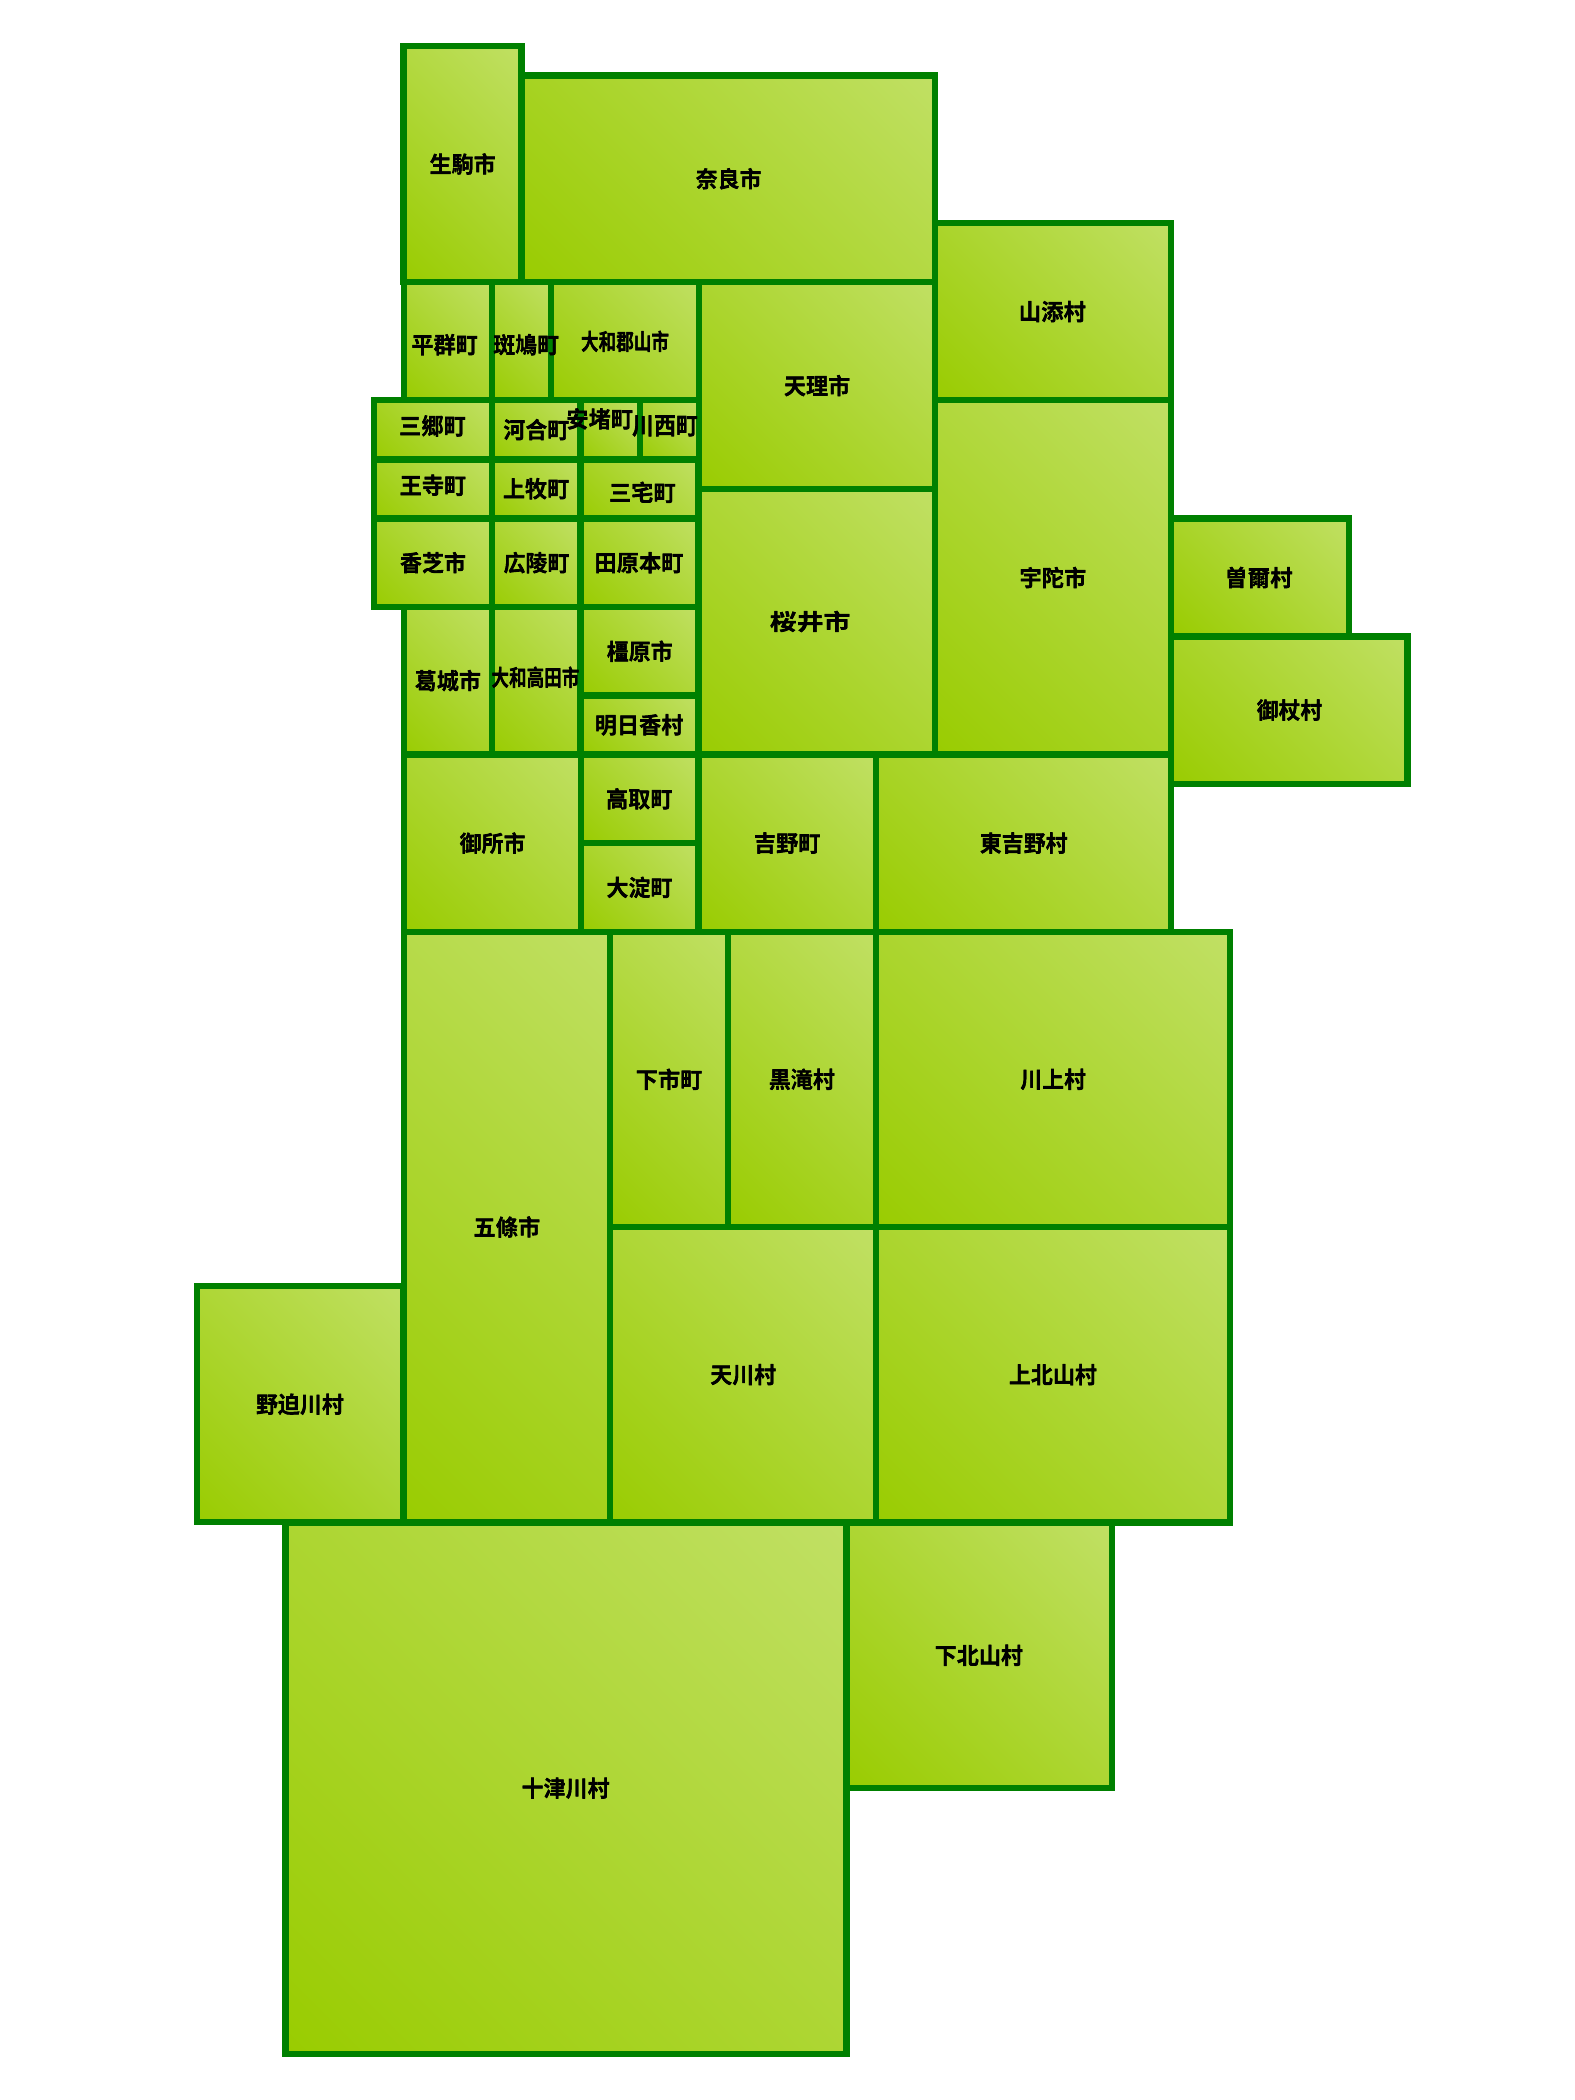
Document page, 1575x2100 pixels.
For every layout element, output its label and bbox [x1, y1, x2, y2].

text_box [596, 713, 684, 737]
text_box [1227, 566, 1293, 589]
text_box [429, 152, 496, 176]
text_box [474, 1215, 540, 1239]
text_box [754, 831, 821, 855]
text_box [695, 167, 762, 190]
text_box [581, 330, 669, 353]
text_box [503, 551, 570, 574]
text_box [1256, 698, 1323, 722]
text_box [415, 669, 481, 692]
text_box [400, 414, 466, 438]
text_box [1009, 1363, 1097, 1386]
text_box [567, 407, 633, 431]
text_box [710, 1363, 776, 1386]
text_box [412, 333, 478, 356]
text_box [493, 333, 559, 356]
text_box [196, 45, 1408, 2055]
text_box [769, 1068, 835, 1091]
text_box [400, 474, 466, 497]
text_box [632, 414, 698, 438]
text_box [256, 1393, 344, 1416]
text_box [636, 1068, 702, 1091]
text_box [596, 551, 684, 574]
text_box [503, 477, 569, 500]
text_box [1020, 566, 1086, 589]
text_box [770, 610, 850, 633]
text_box [400, 551, 466, 574]
text_box [606, 787, 673, 811]
text_box [522, 1776, 610, 1800]
text_box [784, 374, 850, 397]
text_box [1020, 300, 1086, 323]
text_box [606, 640, 673, 663]
text_box [935, 1644, 1023, 1667]
text_box [503, 418, 569, 441]
text_box [980, 831, 1068, 855]
text_box [459, 831, 525, 855]
text_box [610, 481, 676, 504]
text_box [606, 876, 673, 899]
text_box [491, 666, 580, 689]
text_box [1020, 1068, 1086, 1091]
